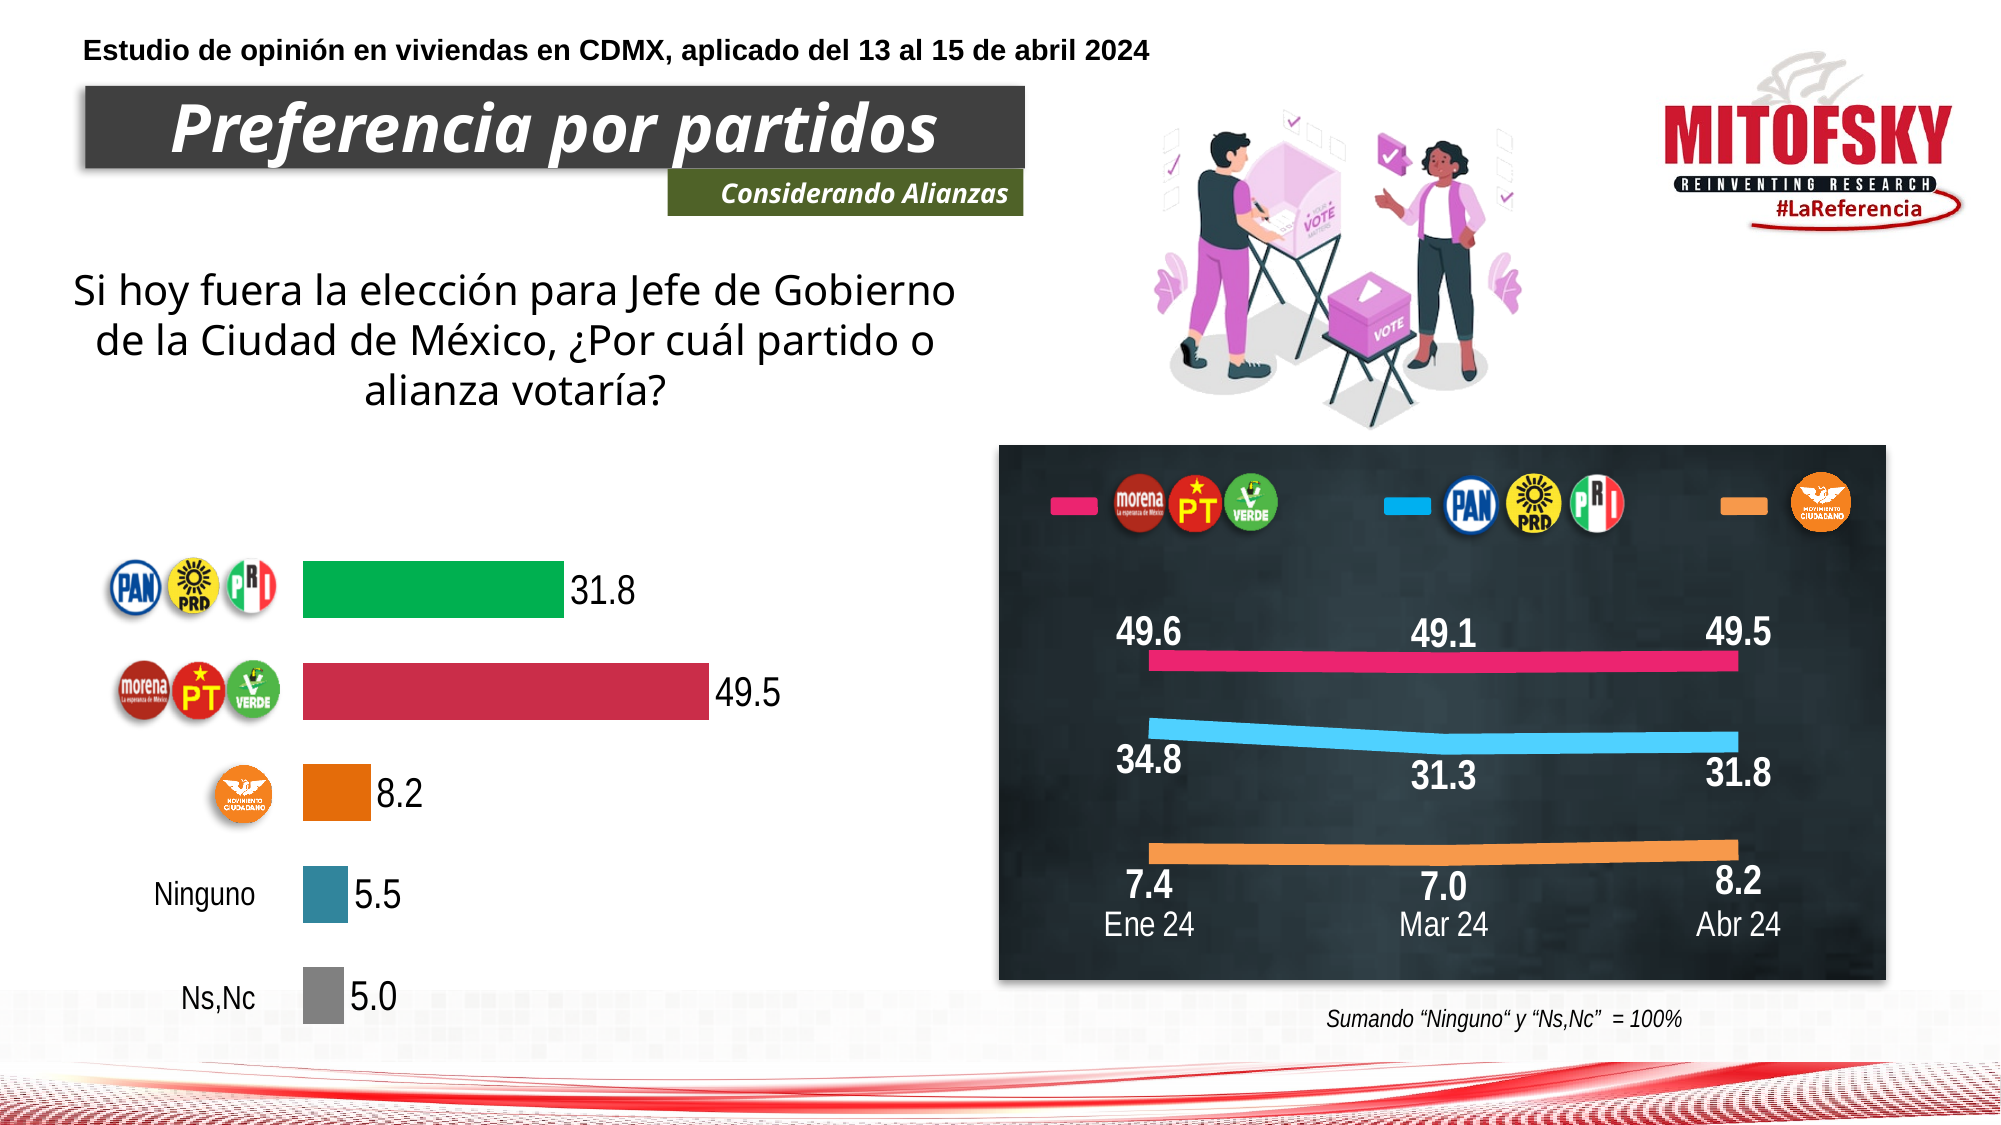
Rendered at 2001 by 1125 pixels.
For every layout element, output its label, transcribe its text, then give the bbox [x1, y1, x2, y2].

text_box Ns,Nc [100, 968, 271, 1024]
picture [95, 550, 281, 634]
chart [302, 538, 837, 1047]
text_box Si hoy fuera la elección para Jefe de Gobierno de la Ciudad de México, ¿Por cuál partido o alianza votaría? [43, 256, 989, 422]
picture [107, 656, 283, 733]
chart [1001, 566, 1887, 980]
picture [215, 765, 272, 823]
picture [999, 84, 1887, 980]
picture [0, 1062, 2001, 1125]
text_box Considerando Alianzas [667, 168, 1024, 216]
text_box Preferencia por partidos [88, 67, 1021, 183]
picture [1656, 12, 1989, 242]
text_box Sumando “Ninguno“ y “Ns,Nc” = 100% [1262, 1004, 1736, 1032]
text_box Ninguno [100, 864, 271, 920]
